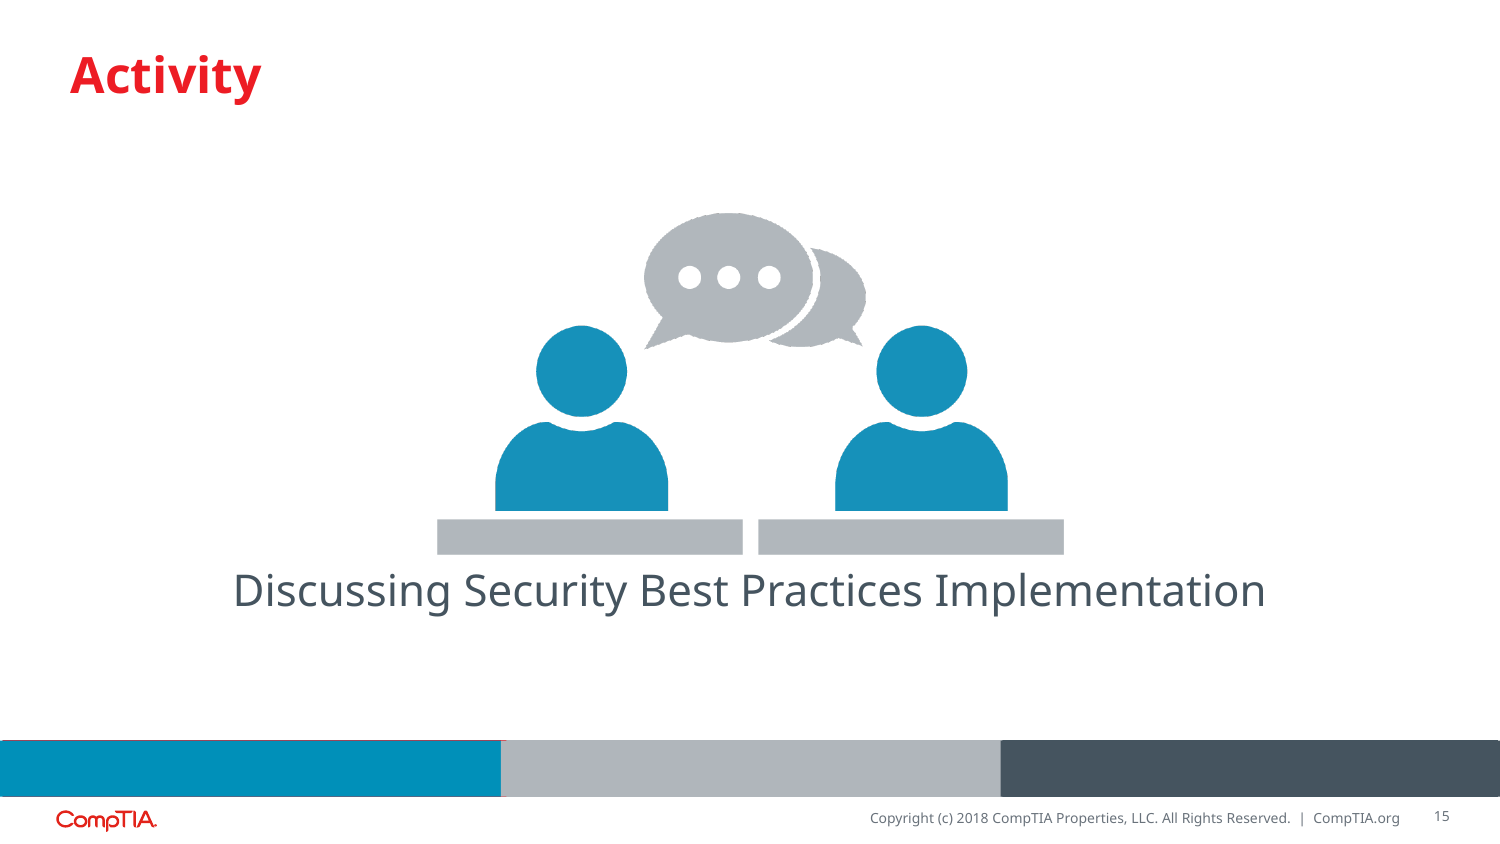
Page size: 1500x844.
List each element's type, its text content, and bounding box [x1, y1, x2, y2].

list Discussing Security Best Practices Implementation [0, 555, 1500, 631]
slide_number 15 [1407, 800, 1450, 835]
picture [435, 211, 1064, 555]
